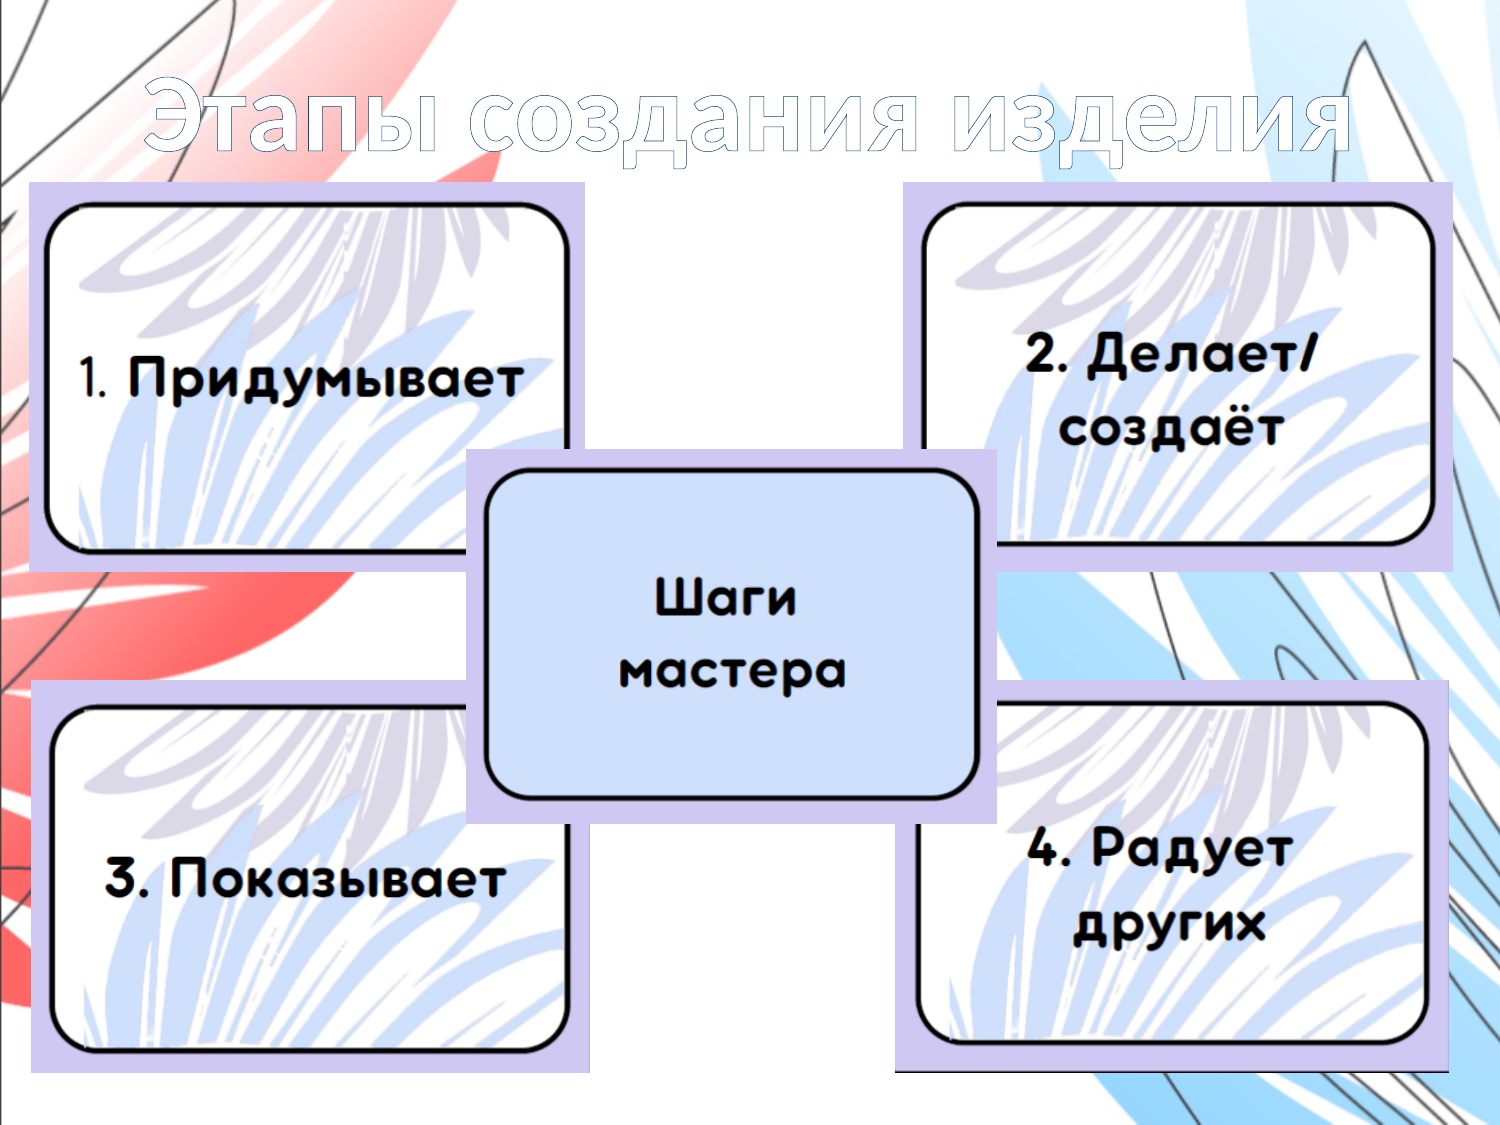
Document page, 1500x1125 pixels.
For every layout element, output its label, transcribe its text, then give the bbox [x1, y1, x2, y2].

picture [0, 0, 1500, 1125]
text_box Этапы создания изделия [127, 30, 1371, 181]
